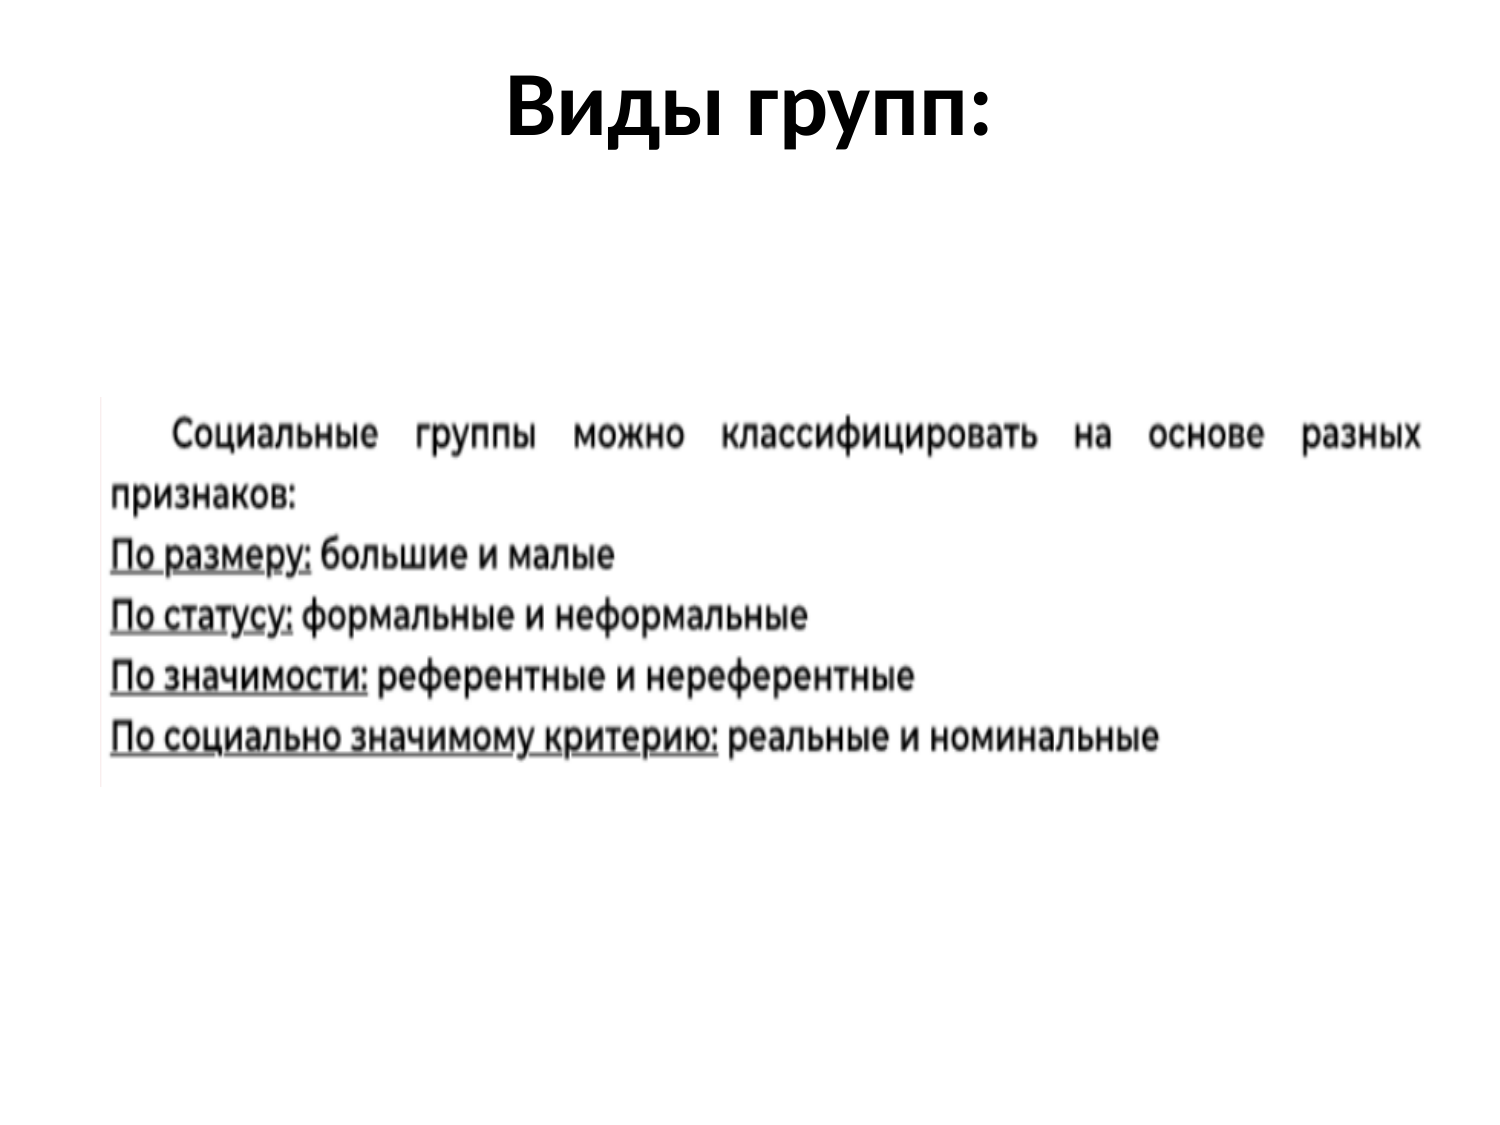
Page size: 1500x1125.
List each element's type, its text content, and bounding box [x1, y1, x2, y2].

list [100, 396, 1438, 788]
title Виды групп: [75, 45, 1425, 173]
